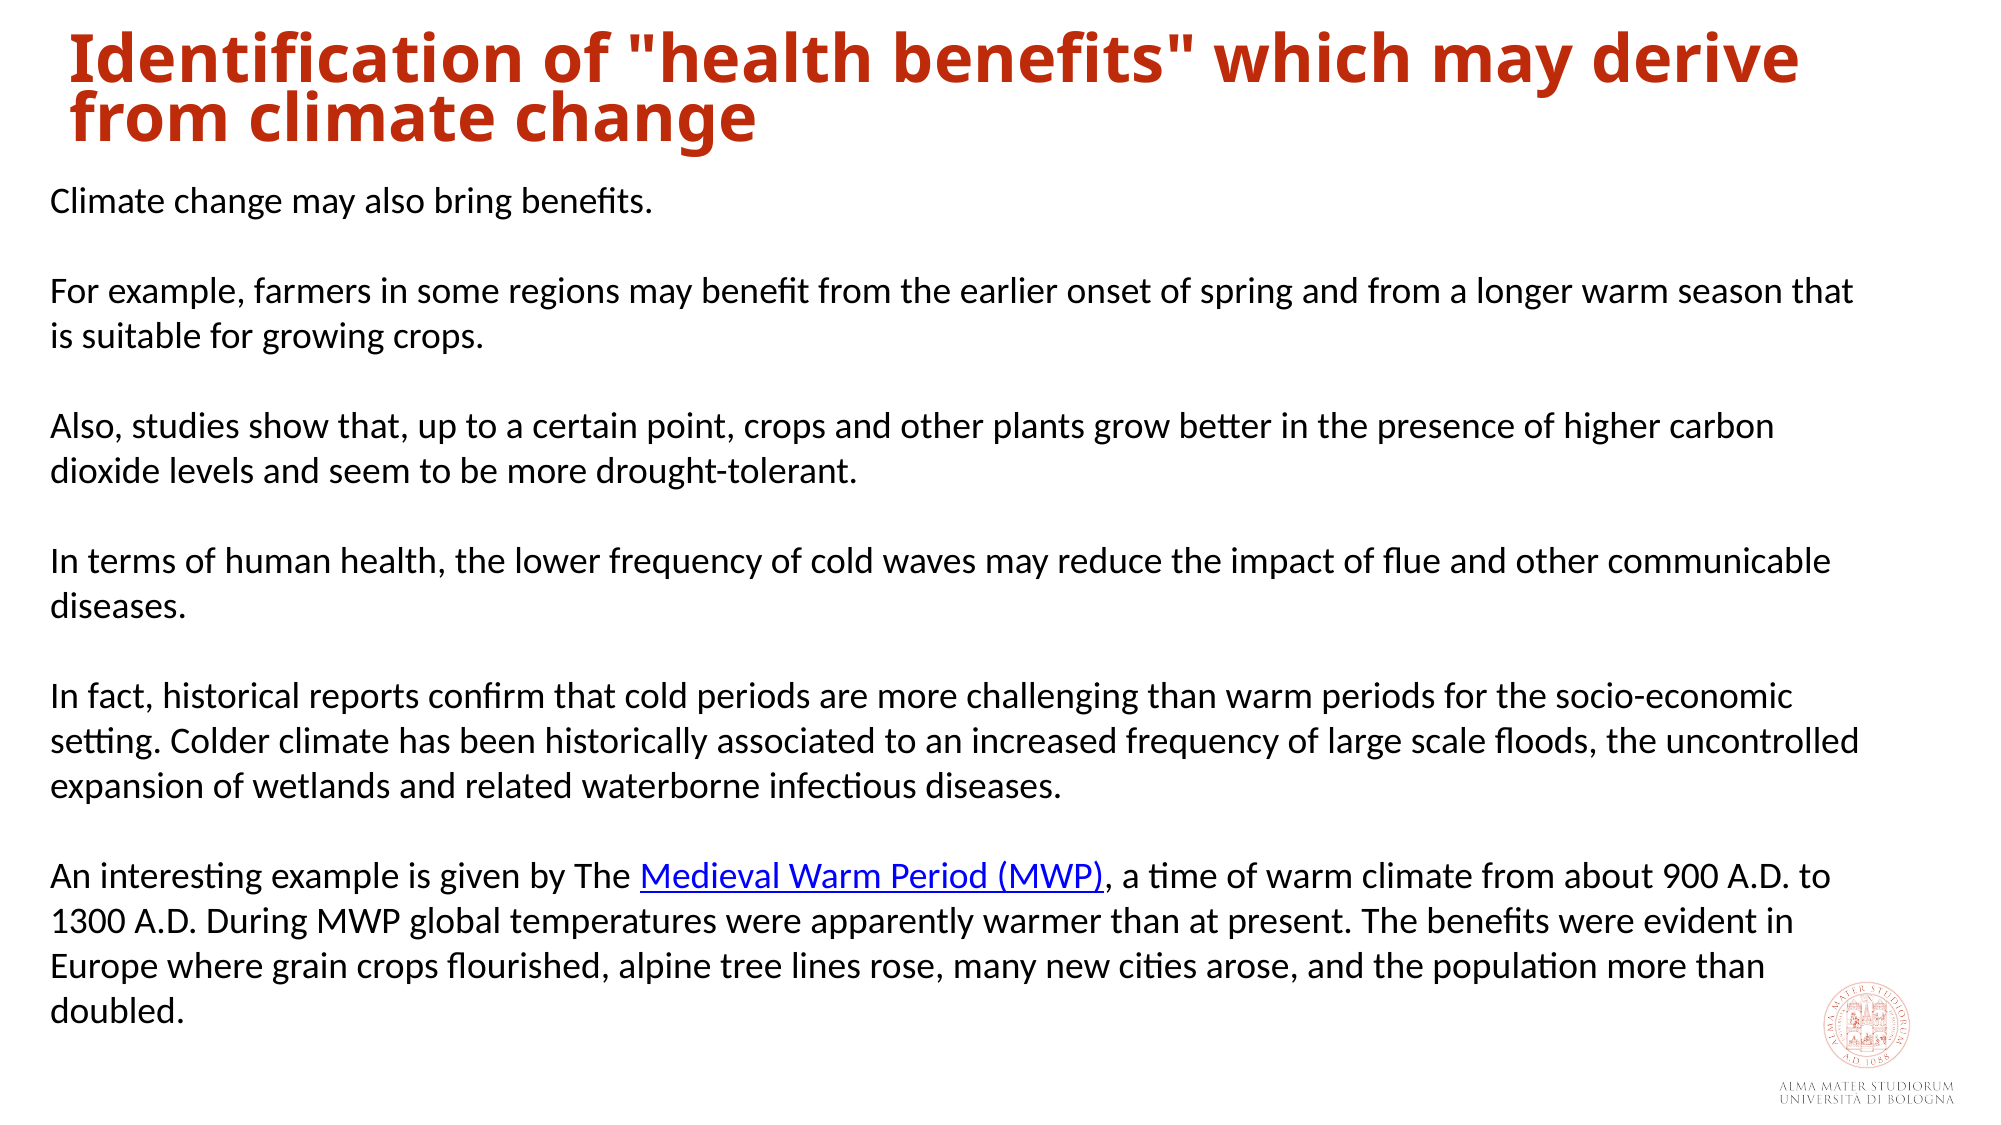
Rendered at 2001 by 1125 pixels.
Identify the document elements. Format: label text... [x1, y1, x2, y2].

picture [1752, 964, 1981, 1118]
text_box Climate change may also bring benefits. For example, farmers in some regions may benefit from the earlier onset of spring and from a longer warm season that is suitable for growing crops. Also, studies show that, up to a certain point, crops and other plants grow better in the presence of higher carbon dioxide levels and seem to be more drought-tolerant. In terms of human health, the lower frequency of cold waves may reduce the impact of flue and other communicable diseases. In fact, historical reports confirm that cold periods are more challenging than warm periods for the socio-economic setting. Colder climate has been historically associated to an increased frequency of large scale floods, the uncontrolled expansion of wetlands and related waterborne infectious diseases. An interesting example is given by The Medieval Warm Period (MWP), a time of warm climate from about 900 A.D. to 1300 A.D. During MWP global temperatures were apparently warmer than at present. The benefits were evident in Europe where grain crops flourished, alpine tree lines rose, many new cities arose, and the population more than doubled. [35, 168, 1879, 1039]
list Identification of "health benefits" which may derive from climate change [55, 42, 1898, 149]
